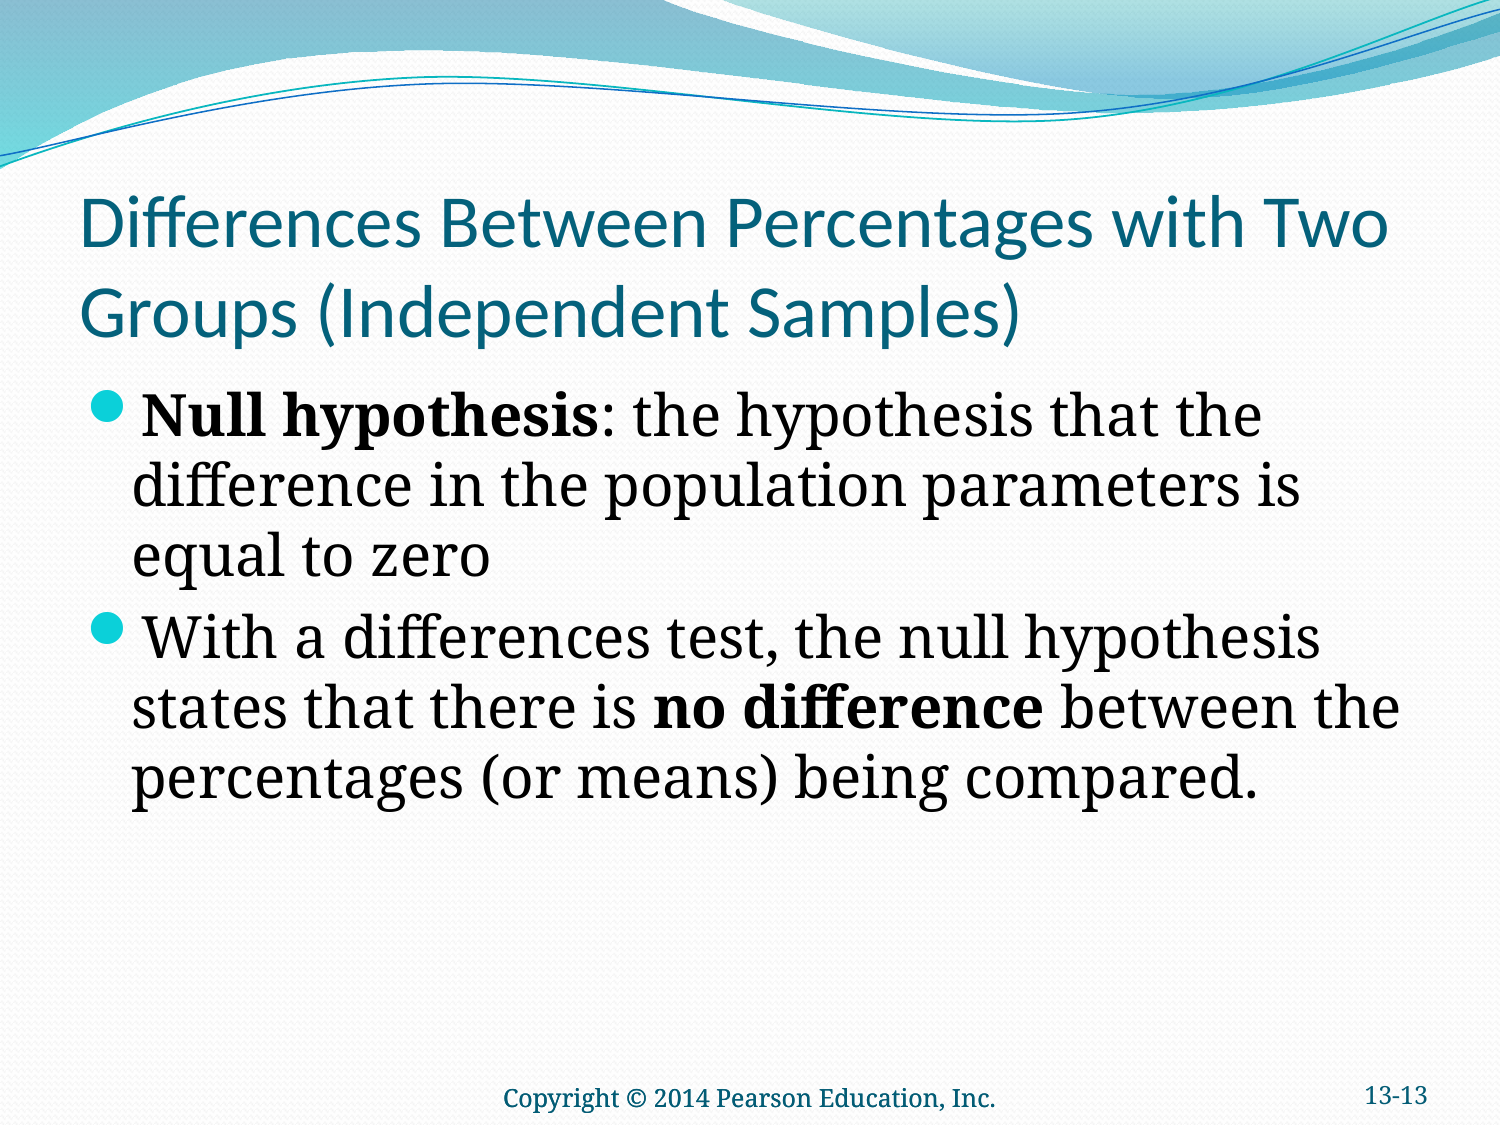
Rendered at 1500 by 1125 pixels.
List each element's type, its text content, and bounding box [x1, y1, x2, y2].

list Null hypothesis: the hypothesis that the difference in the population parameters is equal to zero With a differences test, the null hypothesis states that there is no difference between the percentages (or means) being compared. [71, 370, 1422, 1091]
title Differences Between Percentages with Two Groups (Independent Samples) [79, 165, 1430, 353]
